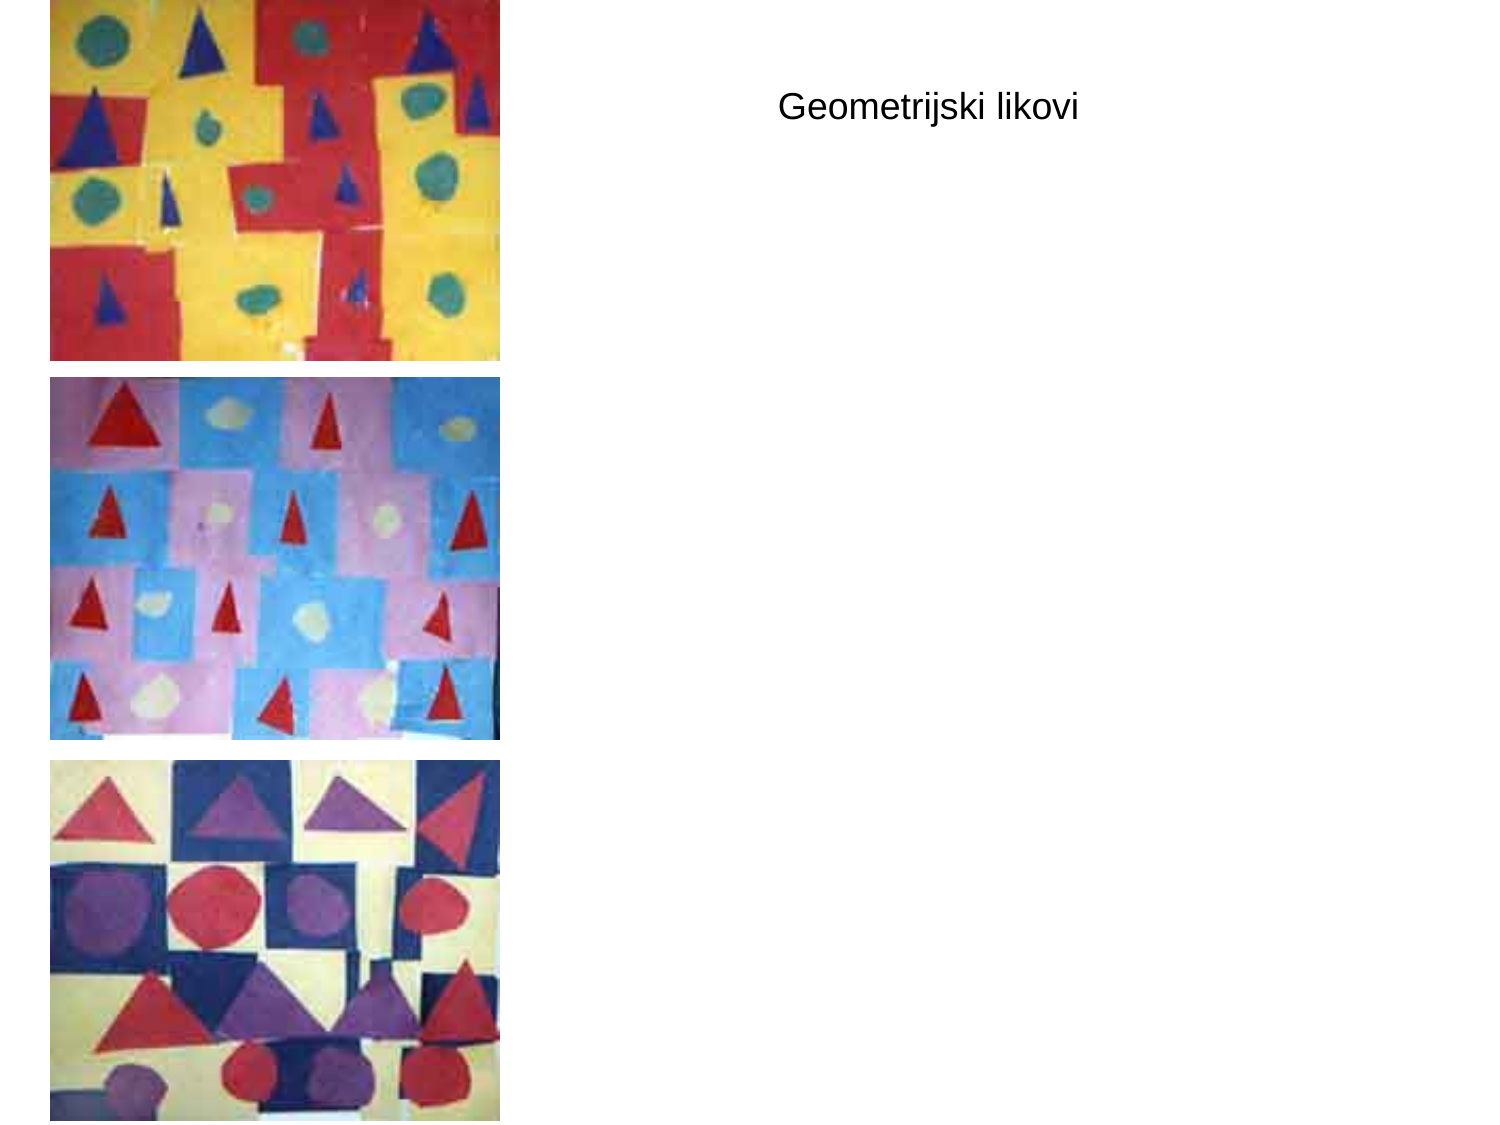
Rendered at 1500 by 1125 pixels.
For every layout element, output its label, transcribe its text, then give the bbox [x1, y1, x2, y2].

picture [49, 759, 501, 1122]
picture [49, 0, 501, 361]
text_box Geometrijski likovi [763, 74, 1095, 135]
picture [49, 376, 501, 741]
